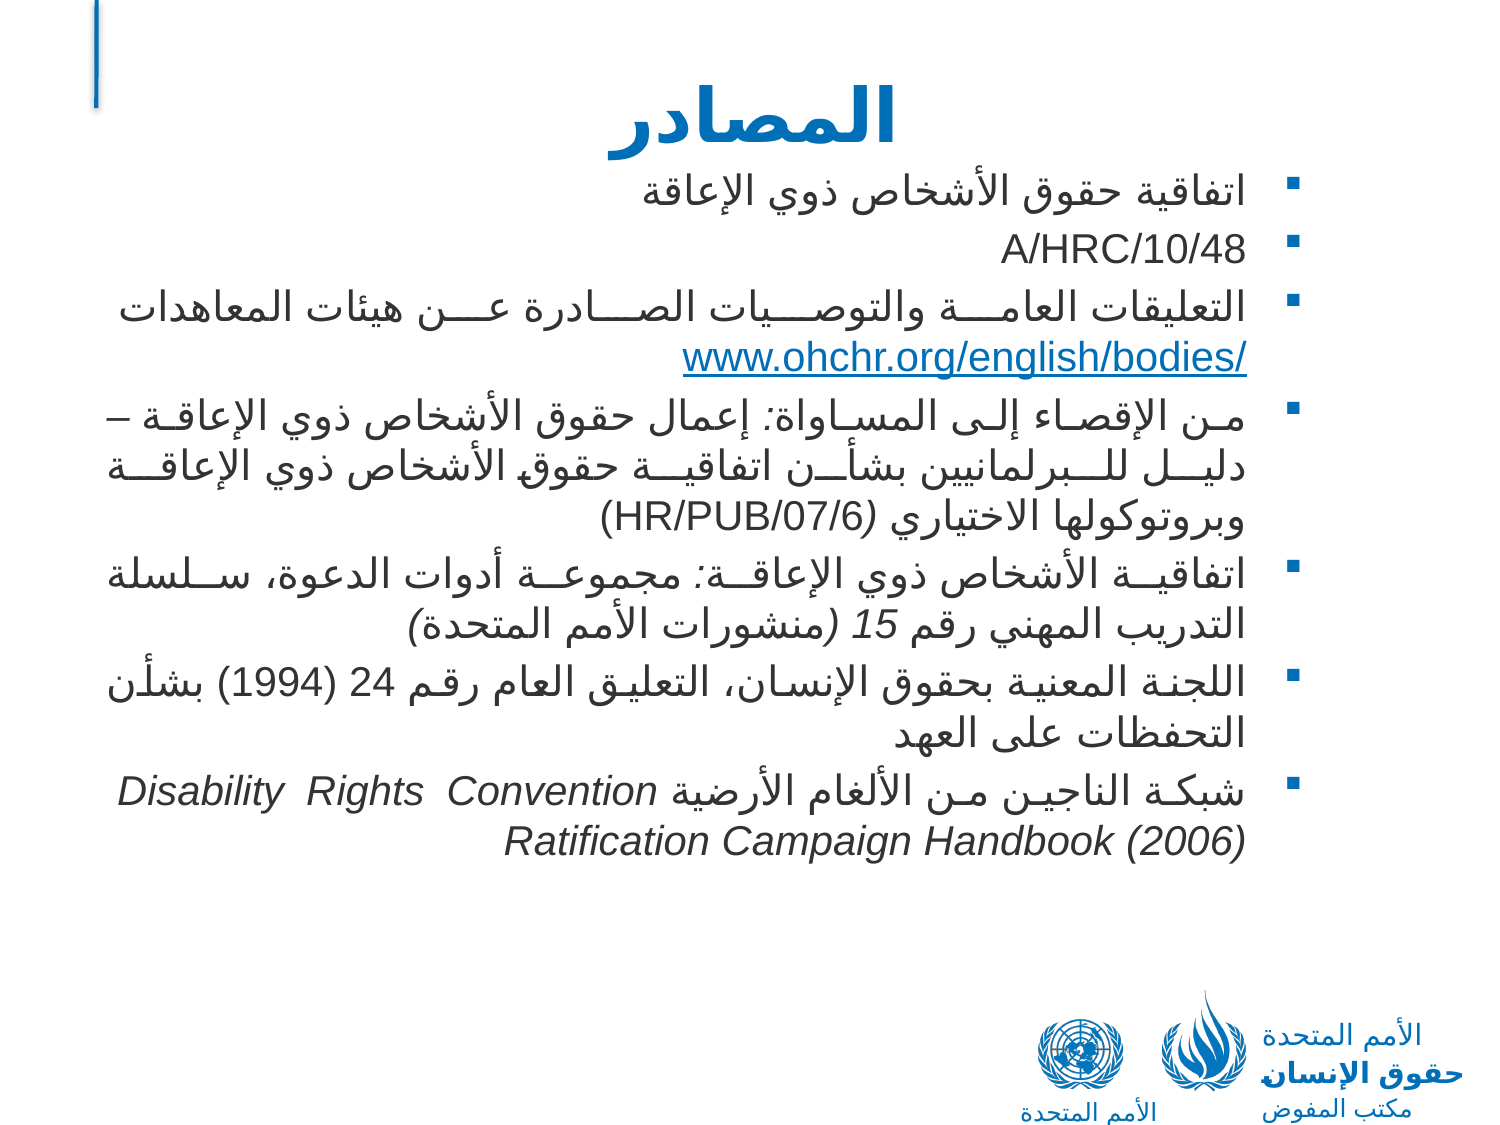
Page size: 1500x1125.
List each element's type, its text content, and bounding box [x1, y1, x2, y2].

text_box الأمم المتحدة حقوق الإنسان مكتب المفوض السامي [1246, 1009, 1500, 1098]
title المصادر [48, 59, 1463, 248]
text_box الأمم المتحدة [982, 1089, 1195, 1125]
list اتفاقية حقوق الأشخاص ذوي الإعاقة A/HRC/10/48 التعليقات العامة والتوصيات الصادرة عن هيئات المعاهدات www.ohchr.org/english/bodies/ من الإقصاء إلى المساواة: إعمال حقوق الأشخاص ذوي الإعاقة – دليل للبرلمانيين بشأن اتفاقية حقوق الأشخاص ذوي الإعاقة وبروتوكولها الاختياري (HR/PUB/07/6) اتفاقية الأشخاص ذوي الإعاقة: مجموعة أدوات الدعوة، سلسلة التدريب المهني رقم 15 (منشورات الأمم المتحدة) اللجنة المعنية بحقوق الإنسان، التعليق العام رقم 24 (1994) بشأن التحفظات على العهد شبكة الناجين من الألغام الأرضية Disability Rights Convention Ratification Campaign Handbook (2006) [91, 155, 1319, 997]
picture [1037, 990, 1457, 1107]
